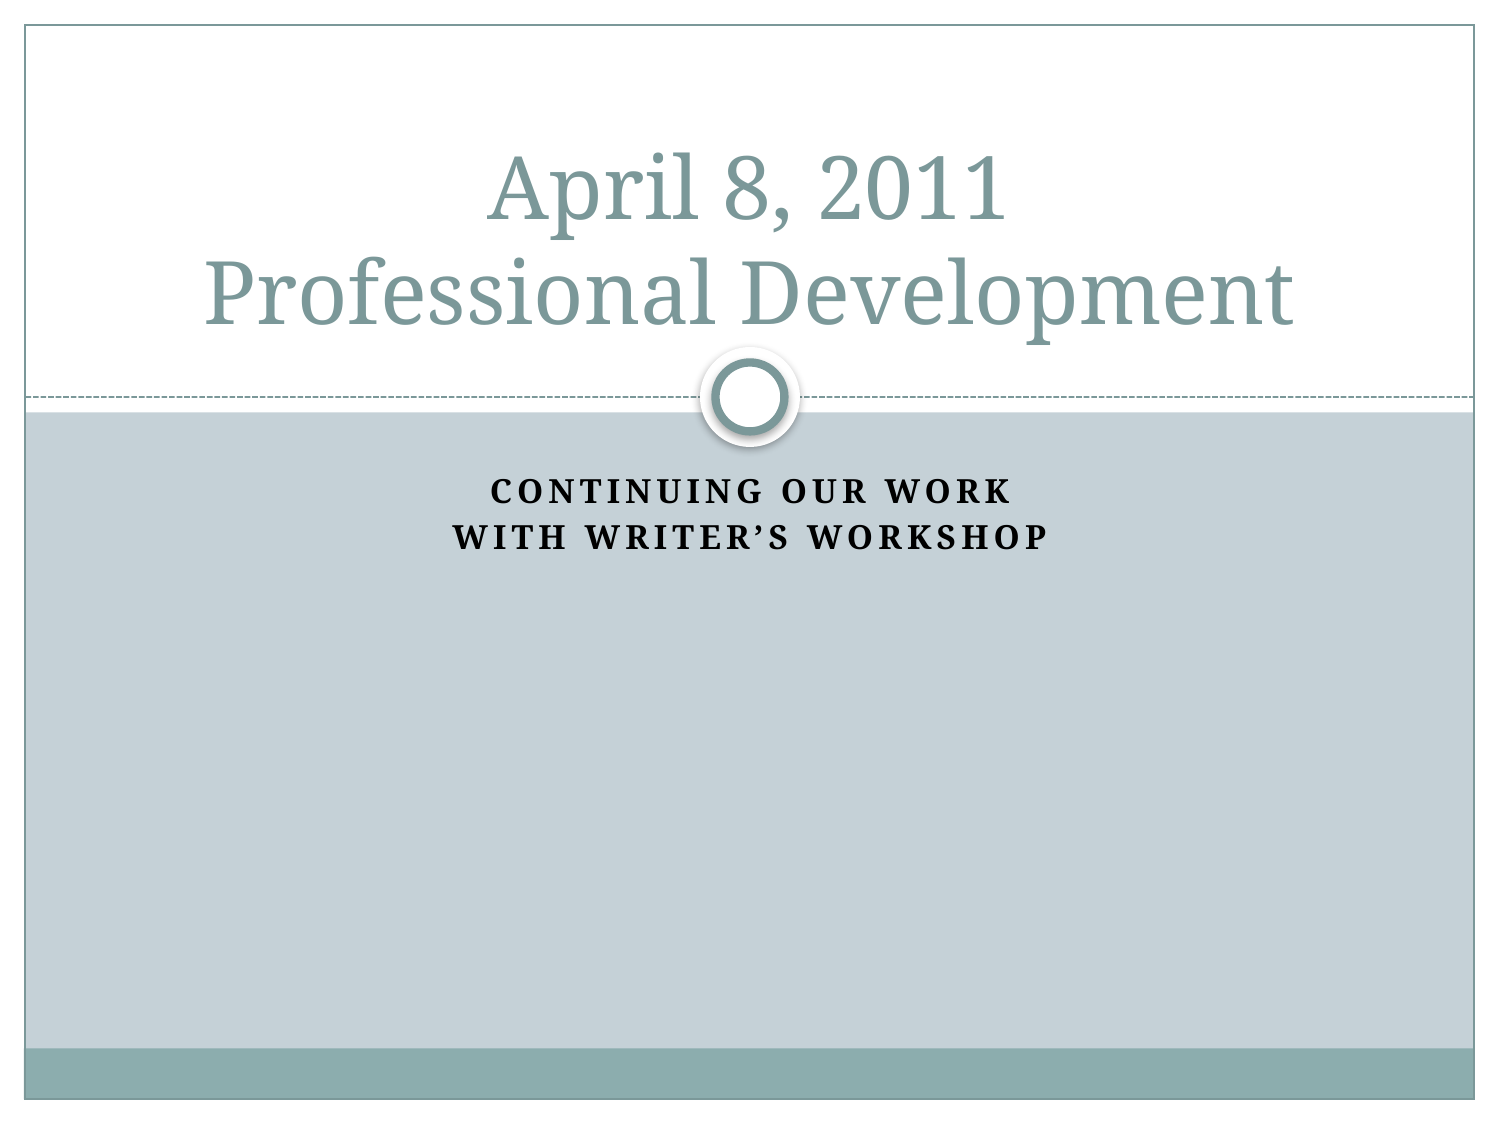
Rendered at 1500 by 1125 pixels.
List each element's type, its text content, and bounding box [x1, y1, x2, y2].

title April 8, 2011 Professional Development [112, 62, 1388, 350]
subtitle Continuing our work With Writer’s workshop [225, 462, 1275, 863]
